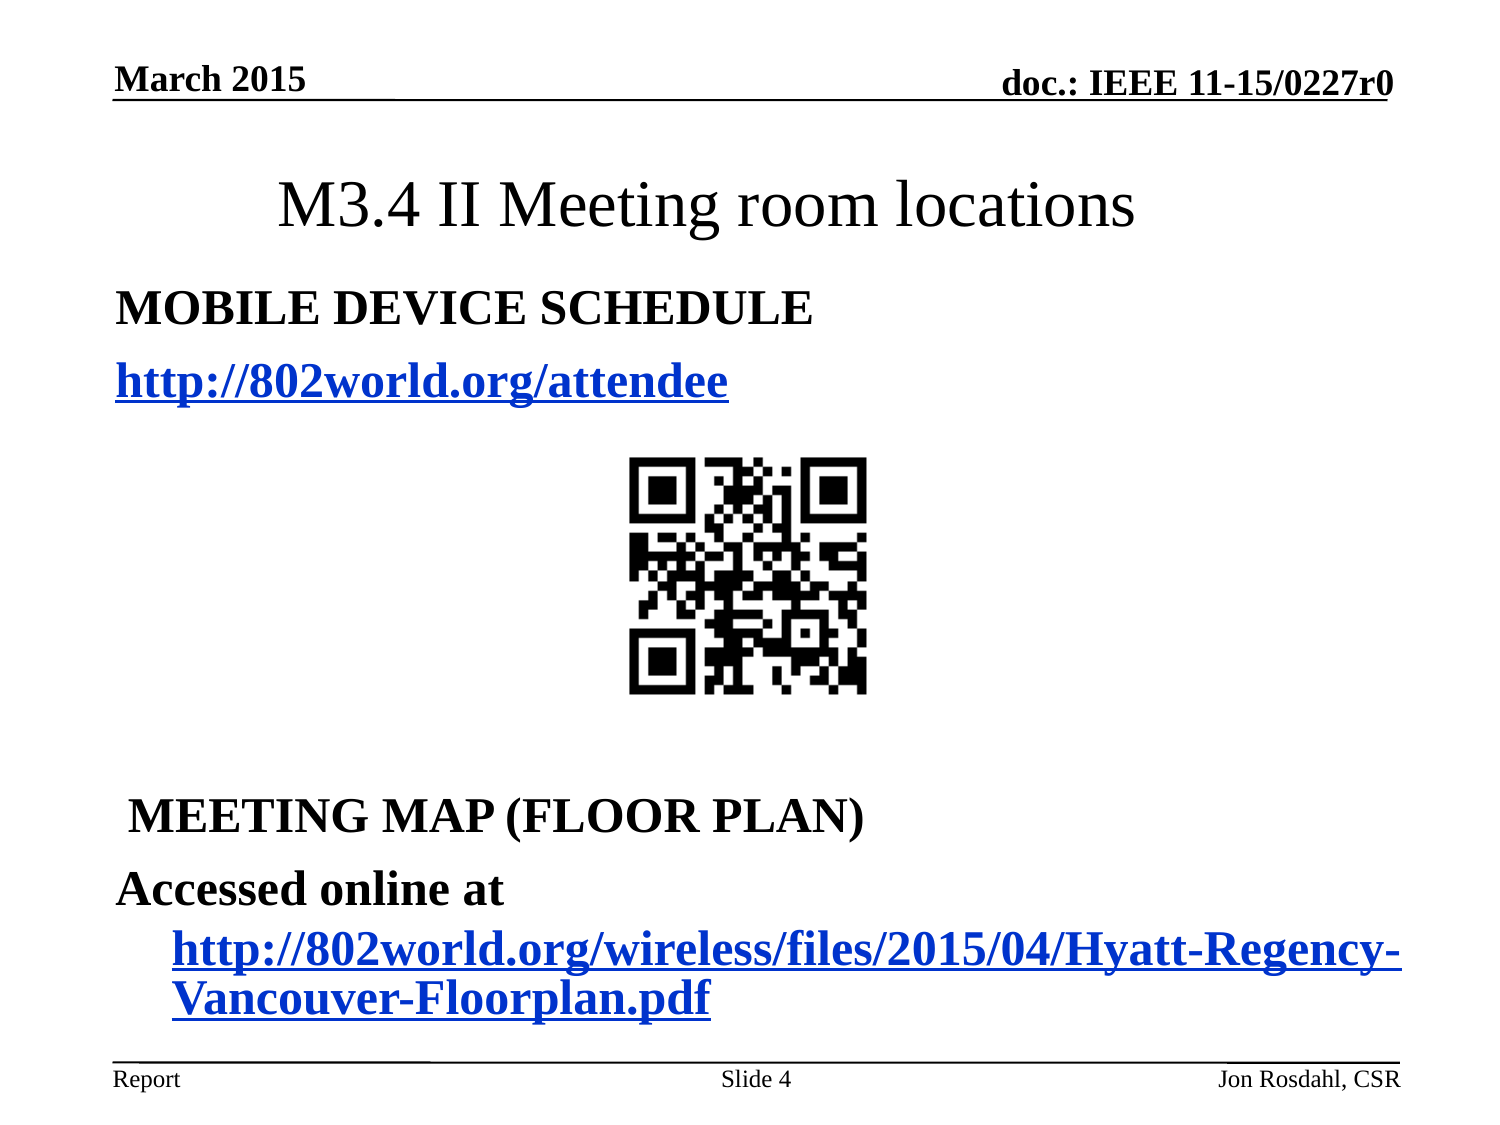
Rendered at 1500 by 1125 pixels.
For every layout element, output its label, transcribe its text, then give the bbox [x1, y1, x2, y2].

footer Jon Rosdahl, CSR [878, 1061, 1402, 1093]
list MOBILE DEVICE SCHEDULE http://802world.org/attendee MEETING MAP (FLOOR PLAN) Accessed online at http://802world.org/wireless/files/2015/04/Hyatt-Regency-Vancouver-Floorplan.pdf [100, 266, 1424, 1047]
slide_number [114, 54, 423, 100]
title M3.4 II Meeting room locations [112, 112, 1388, 266]
picture [592, 420, 906, 734]
slide_number Slide 4 [712, 1061, 800, 1123]
